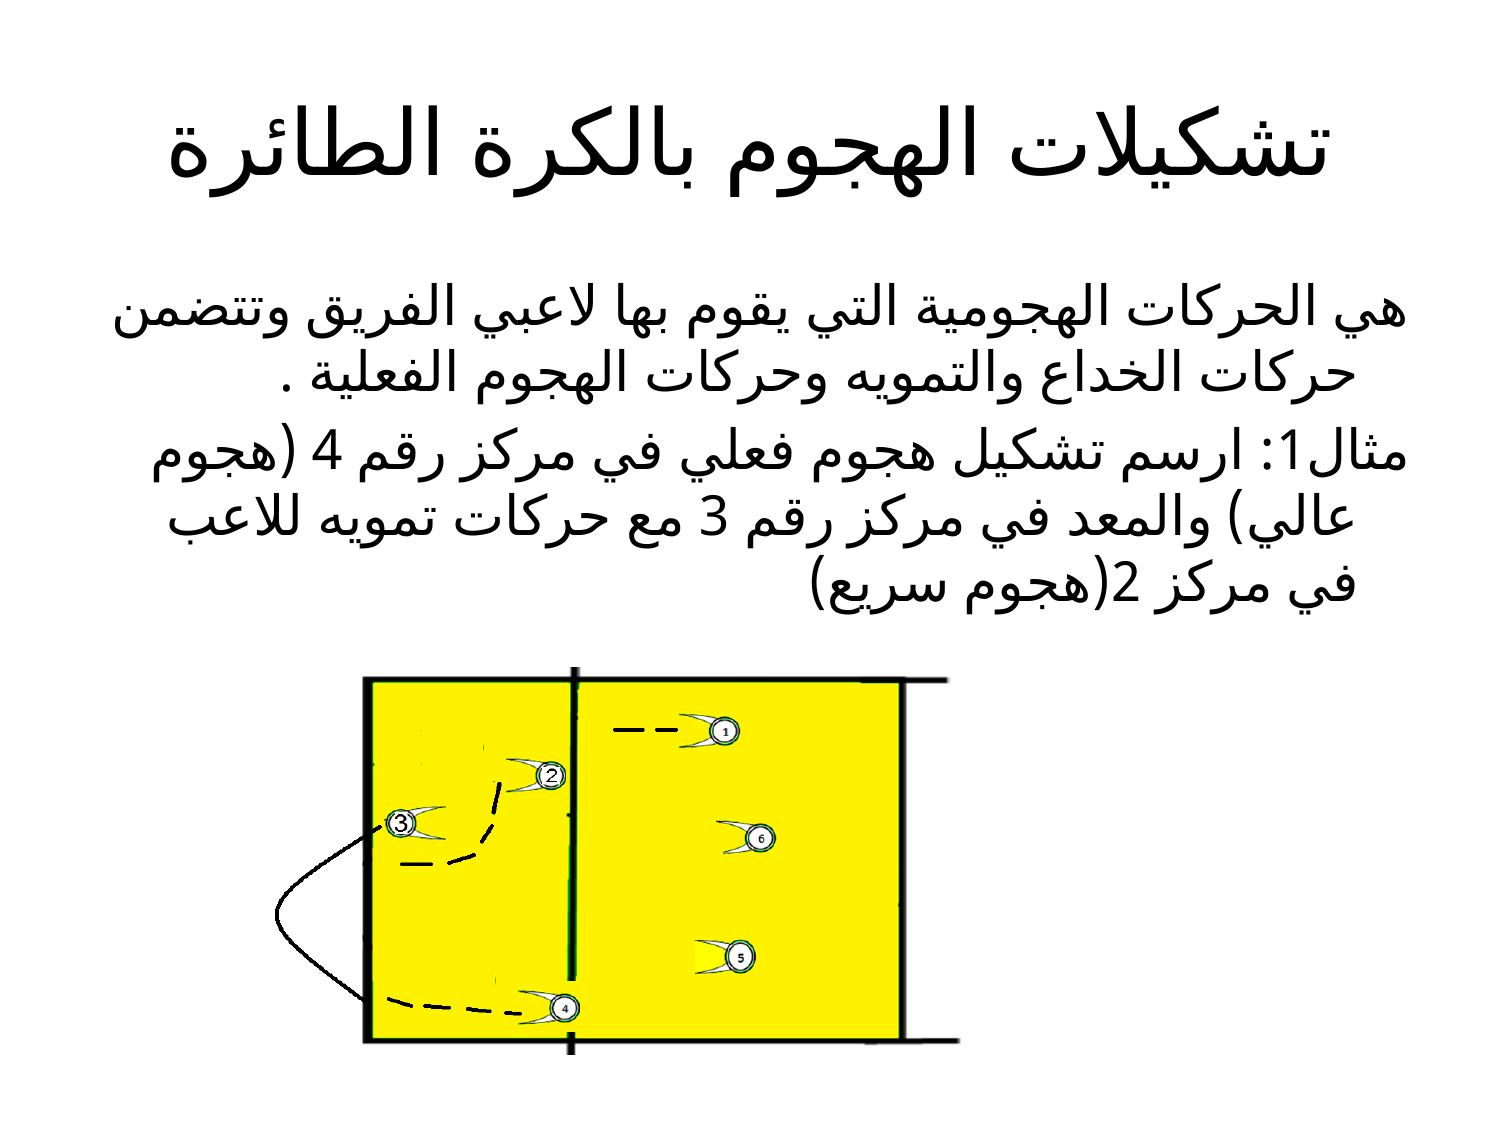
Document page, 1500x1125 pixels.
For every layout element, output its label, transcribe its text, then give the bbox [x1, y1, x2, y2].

list هي الحركات الهجومية التي يقوم بها لاعبي الفريق وتتضمن حركات الخداع والتمويه وحركات الهجوم الفعلية . مثال1: ارسم تشكيل هجوم فعلي في مركز رقم 4 (هجوم عالي) والمعد في مركز رقم 3 مع حركات تمويه للاعب في مركز 2(هجوم سريع) [75, 262, 1425, 622]
picture [234, 667, 962, 1055]
title تشكيلات الهجوم بالكرة الطائرة [75, 45, 1425, 233]
